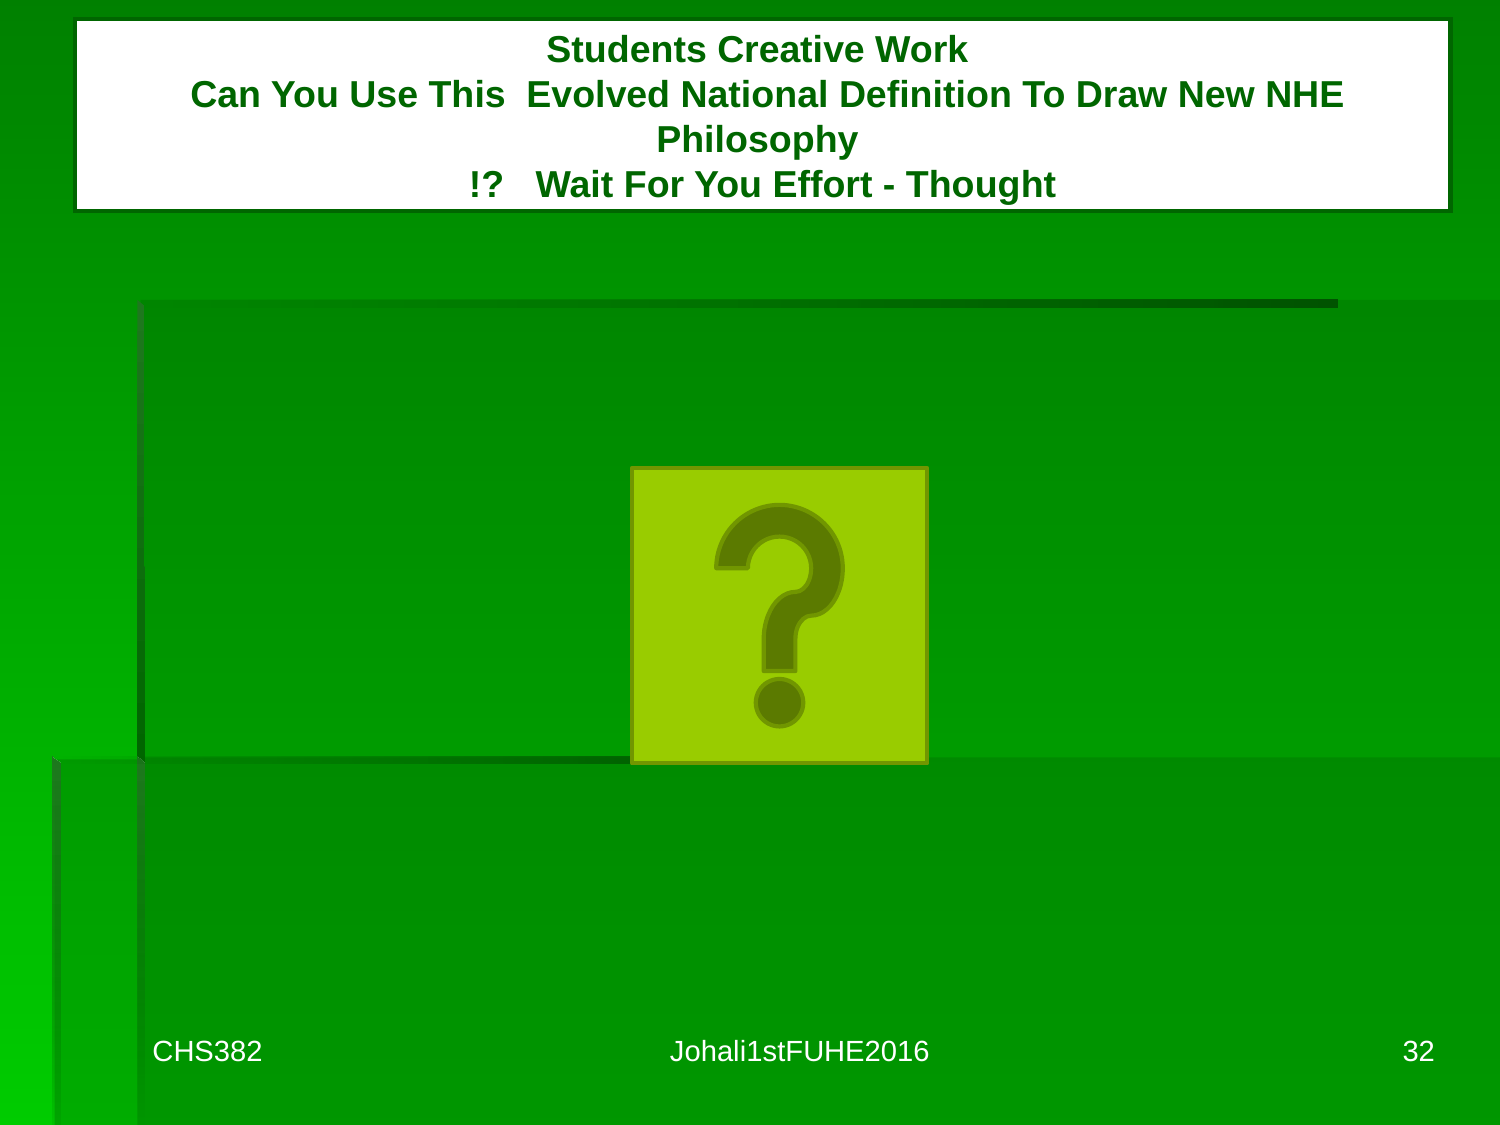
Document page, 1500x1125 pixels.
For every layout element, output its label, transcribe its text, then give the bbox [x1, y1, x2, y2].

footer Johali1stFUHE2016 [562, 1024, 1038, 1103]
title Students Creative Work Can You Use This Evolved National Definition To Draw New NHE Philosophy Wait For You Effort - Thought ?! [73, 17, 1453, 213]
slide_number CHS382 [137, 1024, 450, 1103]
slide_number 32 [1137, 1024, 1451, 1103]
text_box [630, 466, 929, 765]
